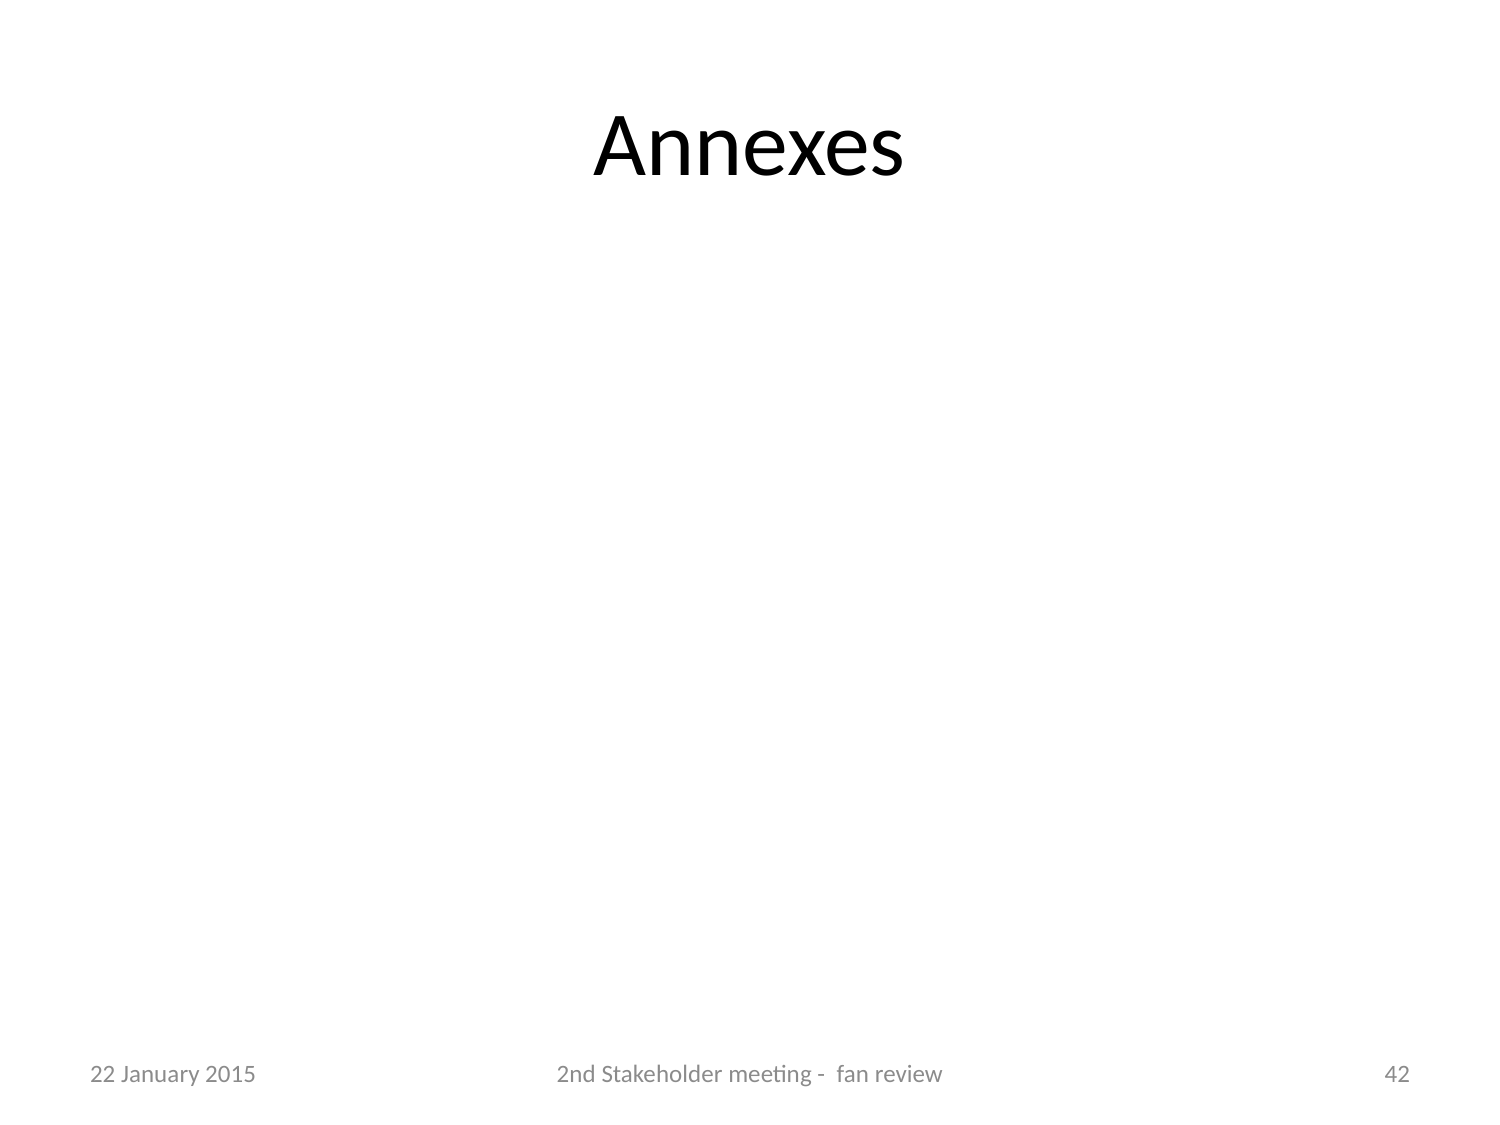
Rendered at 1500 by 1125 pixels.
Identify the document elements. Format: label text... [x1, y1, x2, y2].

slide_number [75, 1042, 425, 1103]
slide_number 42 [1074, 1042, 1425, 1103]
footer 2nd Stakeholder meeting - fan review [512, 1042, 988, 1103]
title Annexes [75, 45, 1425, 233]
